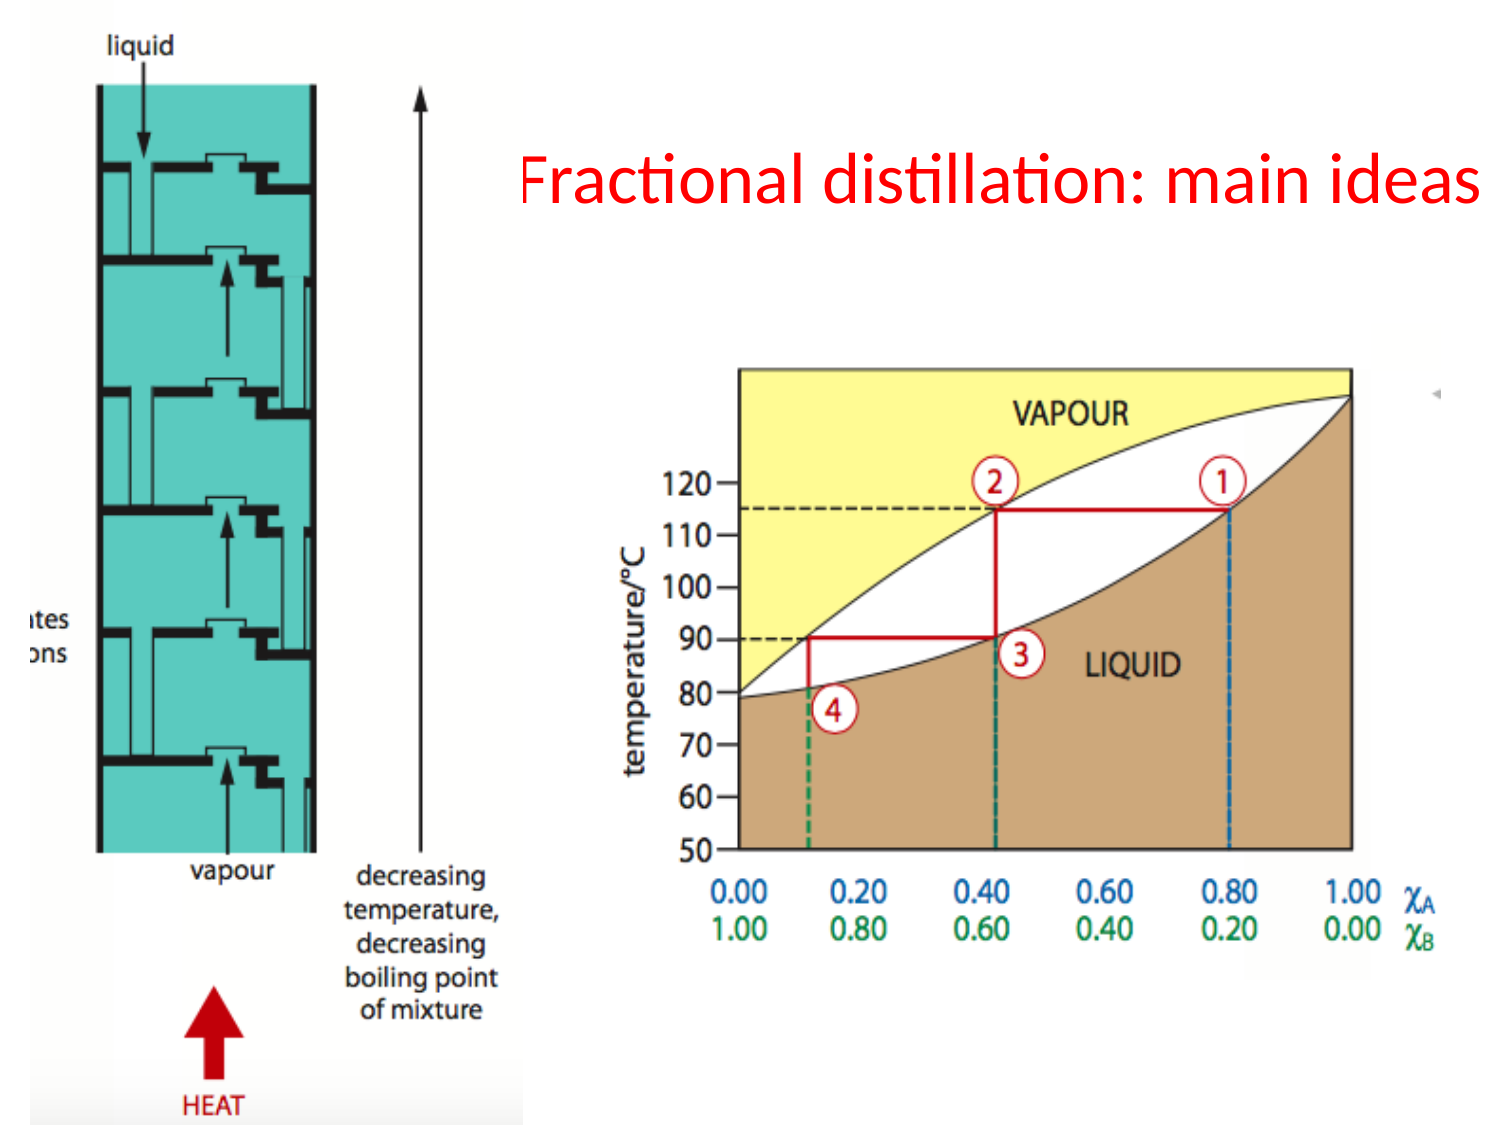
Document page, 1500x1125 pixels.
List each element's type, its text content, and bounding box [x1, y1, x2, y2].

picture [567, 323, 1441, 981]
title Fractional distillation: main ideas [527, 80, 1500, 269]
picture [30, 0, 523, 1125]
